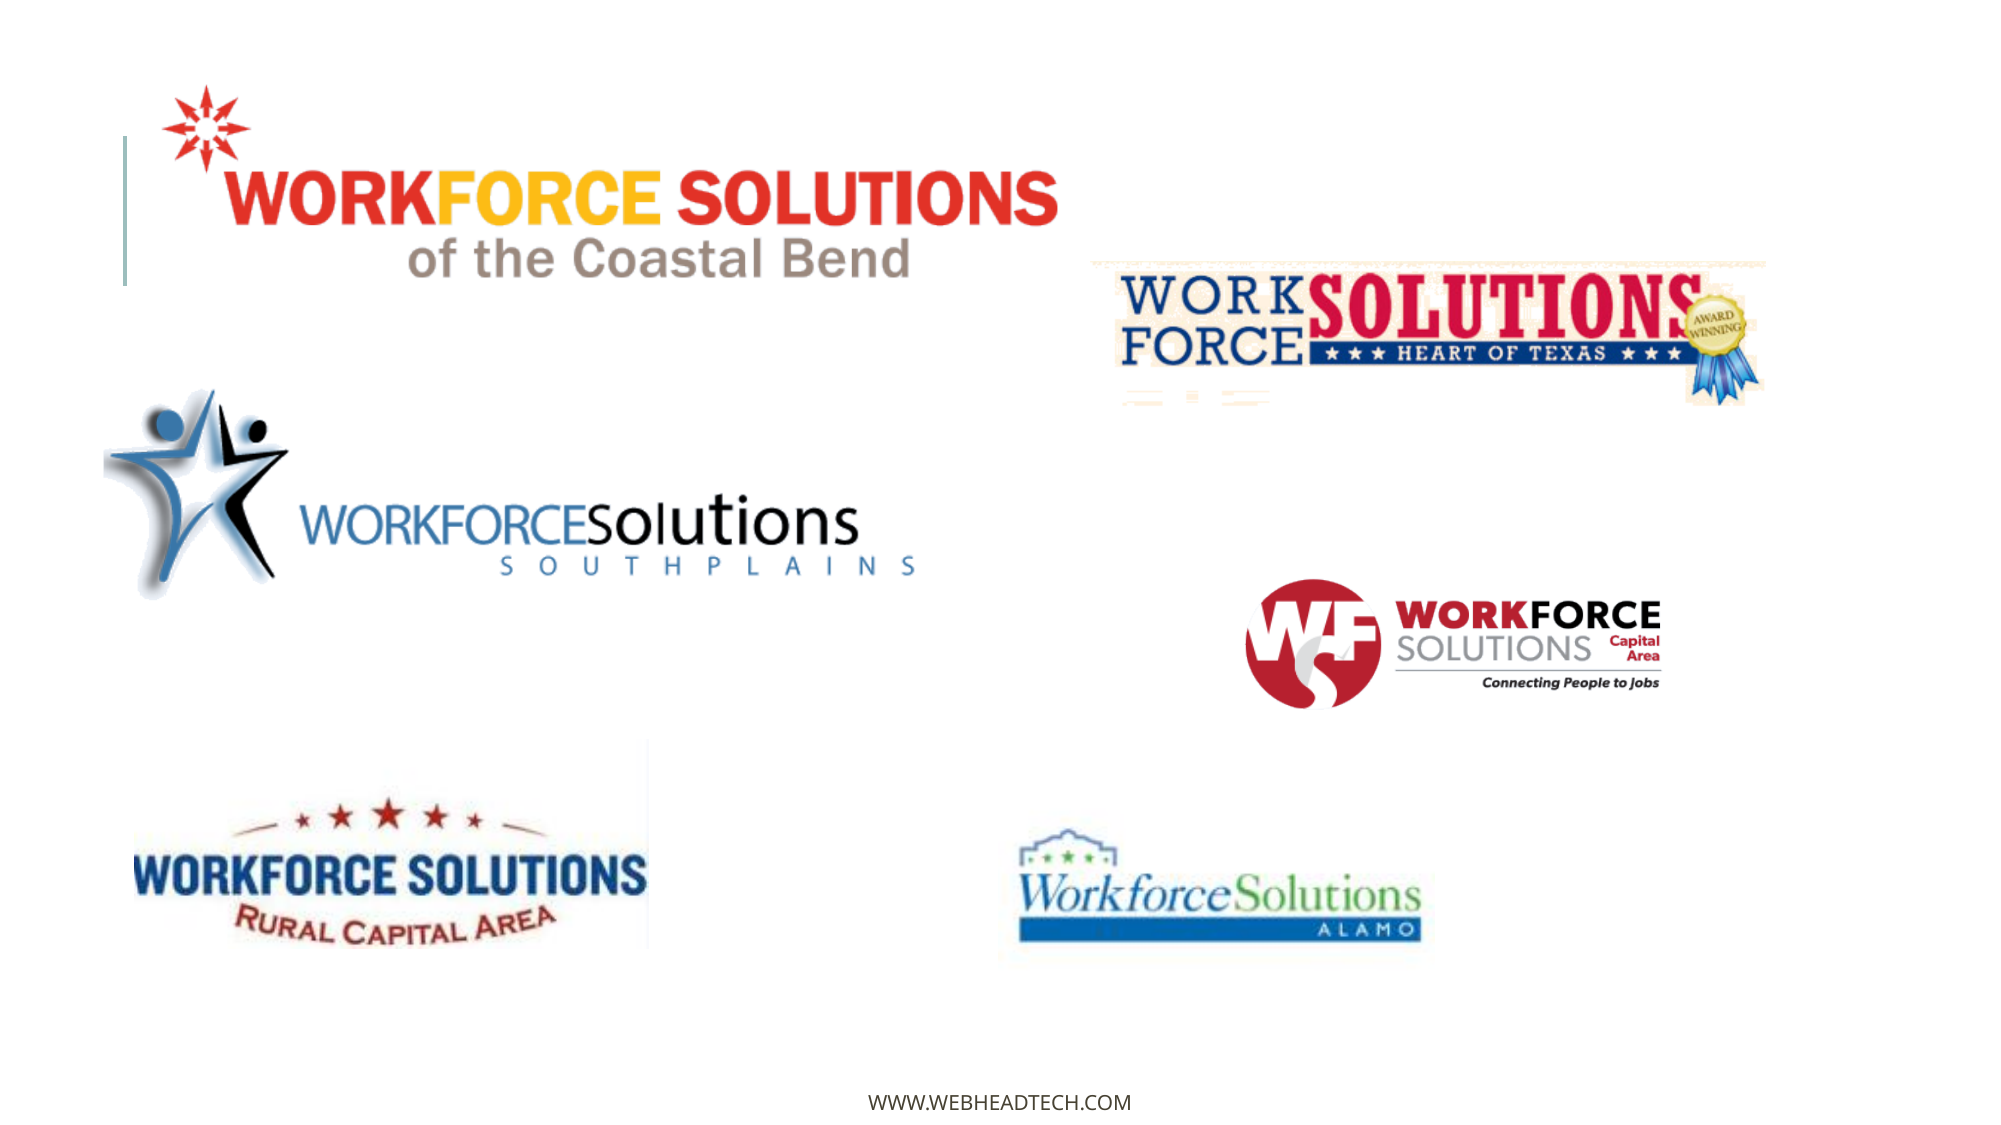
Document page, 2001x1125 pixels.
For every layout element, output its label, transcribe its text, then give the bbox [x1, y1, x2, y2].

footer www.webheadtech.com [0, 1080, 2000, 1125]
picture [1170, 526, 1766, 741]
picture [66, 28, 1766, 424]
picture [134, 739, 649, 949]
picture [998, 779, 1435, 992]
picture [50, 351, 958, 646]
